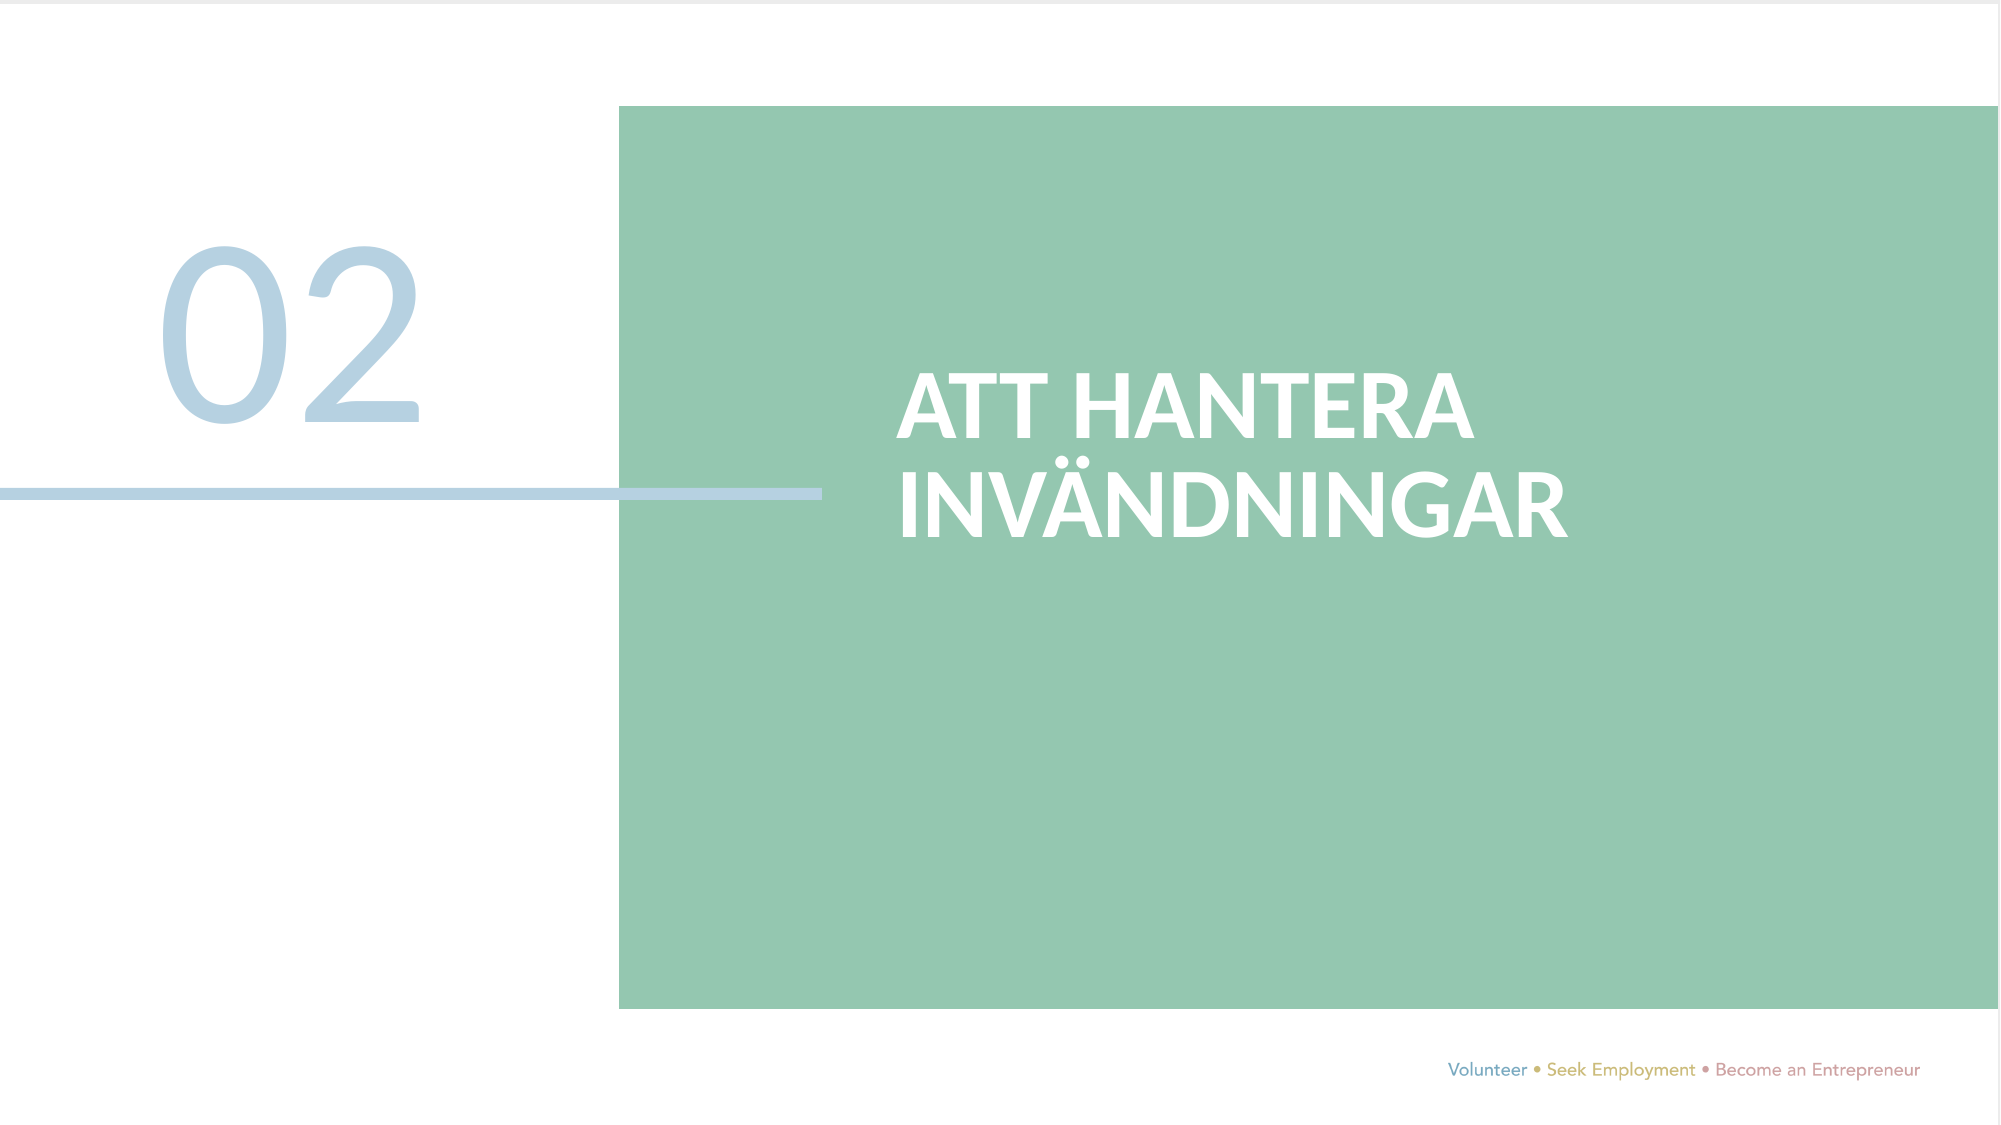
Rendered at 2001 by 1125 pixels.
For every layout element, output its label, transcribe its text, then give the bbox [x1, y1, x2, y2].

list ATT HANTERA INVÄNDNINGAR [880, 352, 1595, 881]
picture [1418, 1046, 1971, 1103]
list 02 [141, 180, 481, 277]
